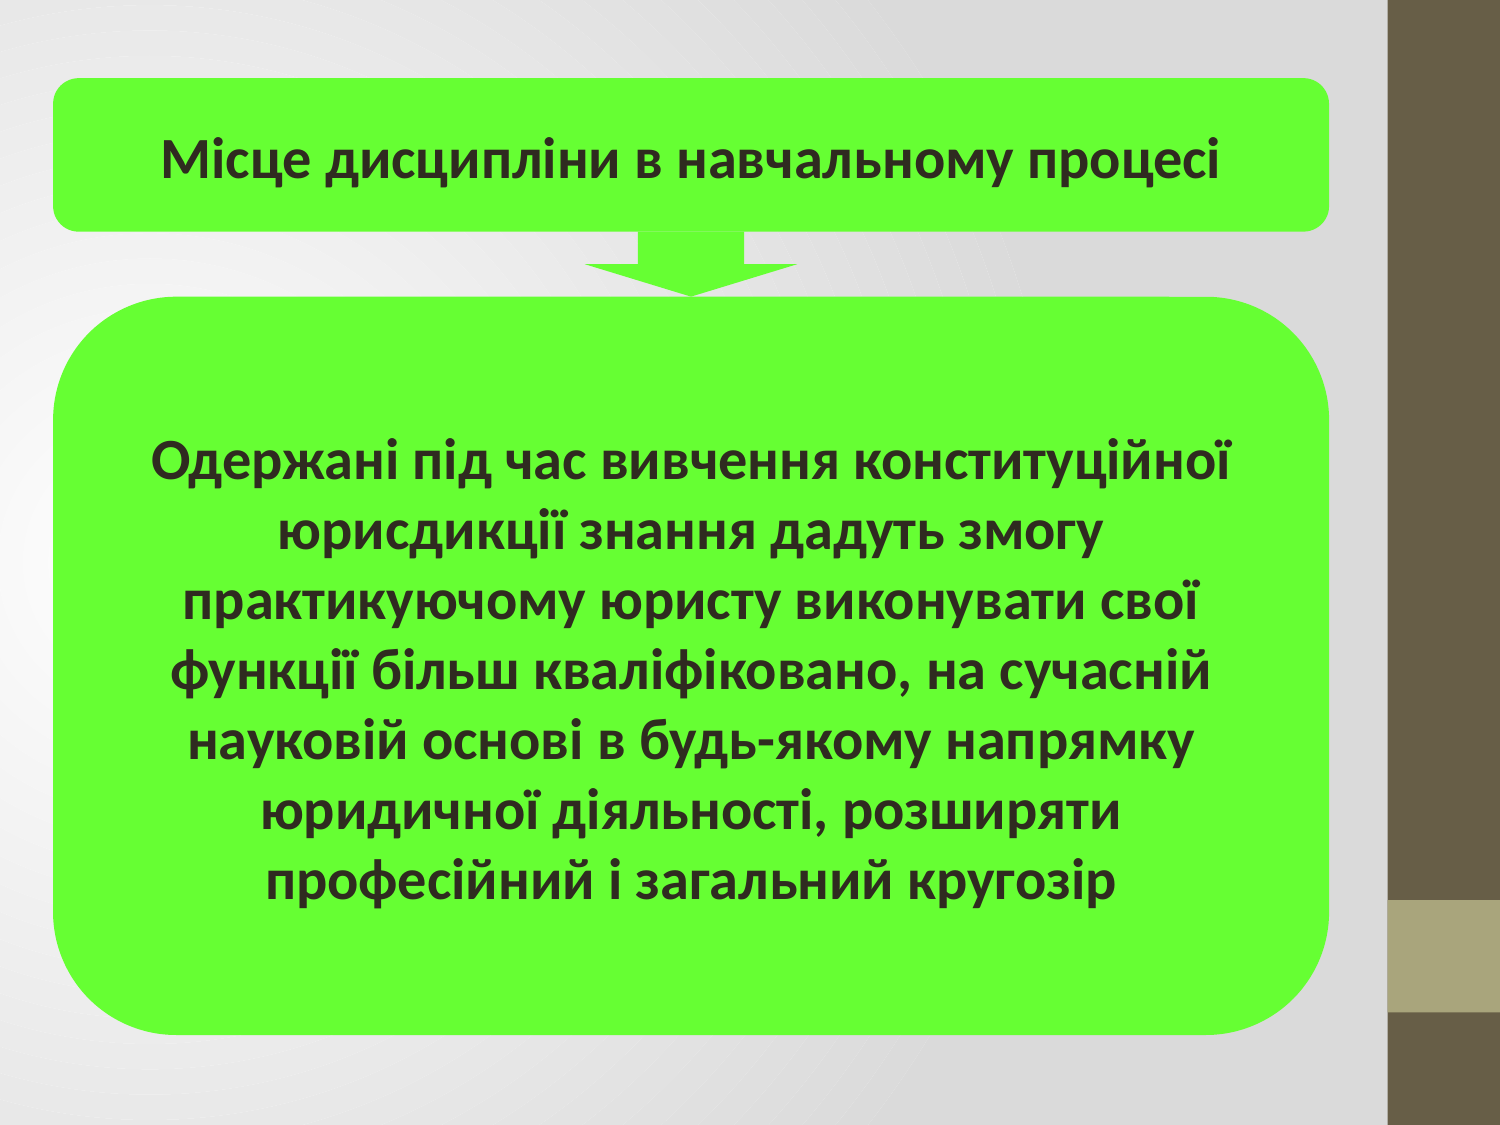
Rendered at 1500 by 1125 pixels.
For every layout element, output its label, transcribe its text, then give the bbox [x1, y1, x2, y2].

text_box Місце дисципліни в навчальному процесі [52, 77, 1331, 233]
text_box [582, 229, 800, 299]
text_box Одержані під час вивчення конституційної юрисдикції знання дадуть змогу практикуючому юристу виконувати свої функції більш кваліфіковано, на сучасній науковій основі в будь-якому напрямку юридичної діяльності, розширяти професійний і загальний кругозір [51, 295, 1331, 1037]
